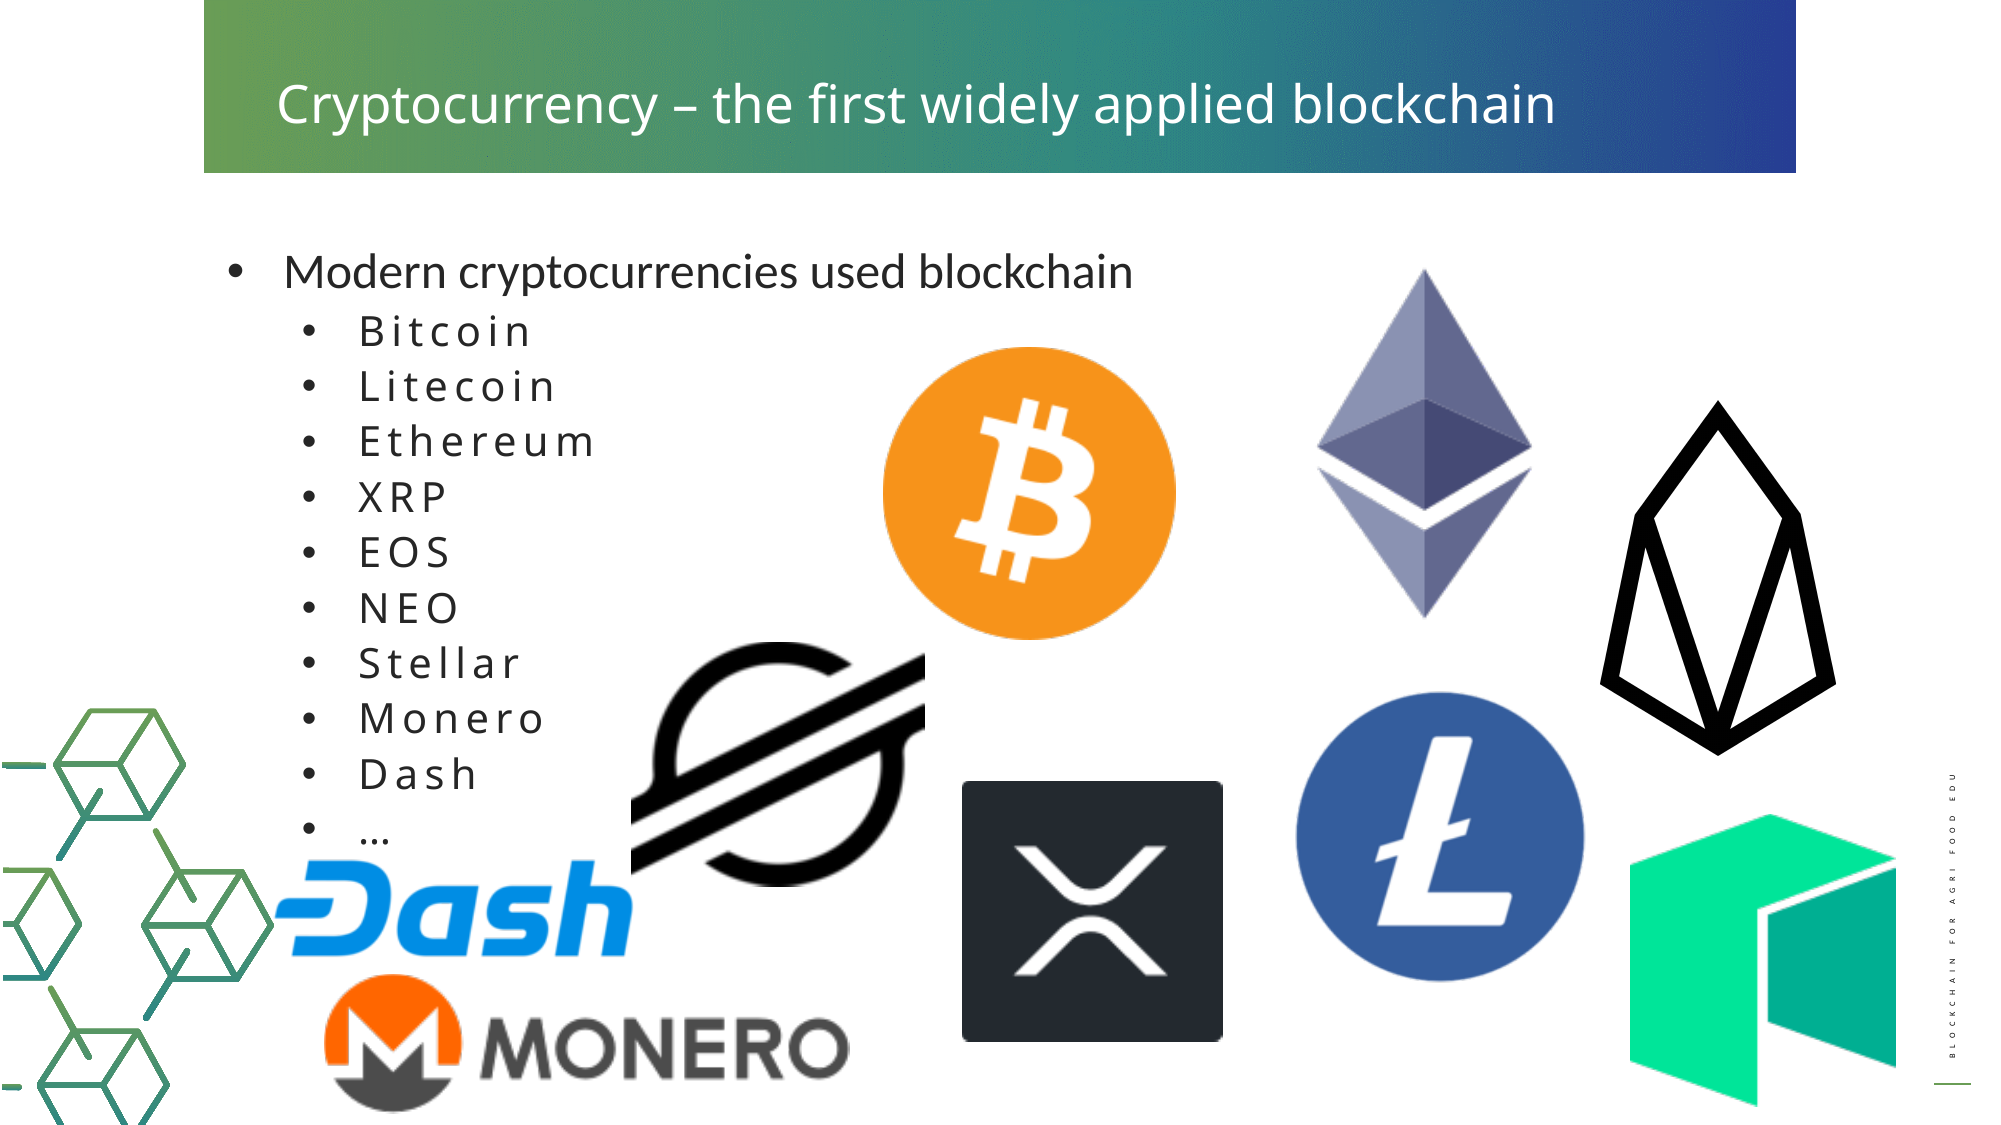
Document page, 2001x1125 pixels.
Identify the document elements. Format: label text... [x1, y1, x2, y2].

picture [324, 974, 850, 1114]
picture [1234, 253, 1896, 984]
list Modern cryptocurrencies used blockchain Bitcoin Litecoin Ethereum XRP EOS NEO Stellar Monero Dash … [212, 238, 1796, 1042]
picture [1630, 814, 1896, 1107]
picture [204, 0, 1796, 173]
picture [271, 642, 925, 963]
picture [883, 347, 1176, 640]
picture [962, 781, 1223, 1042]
